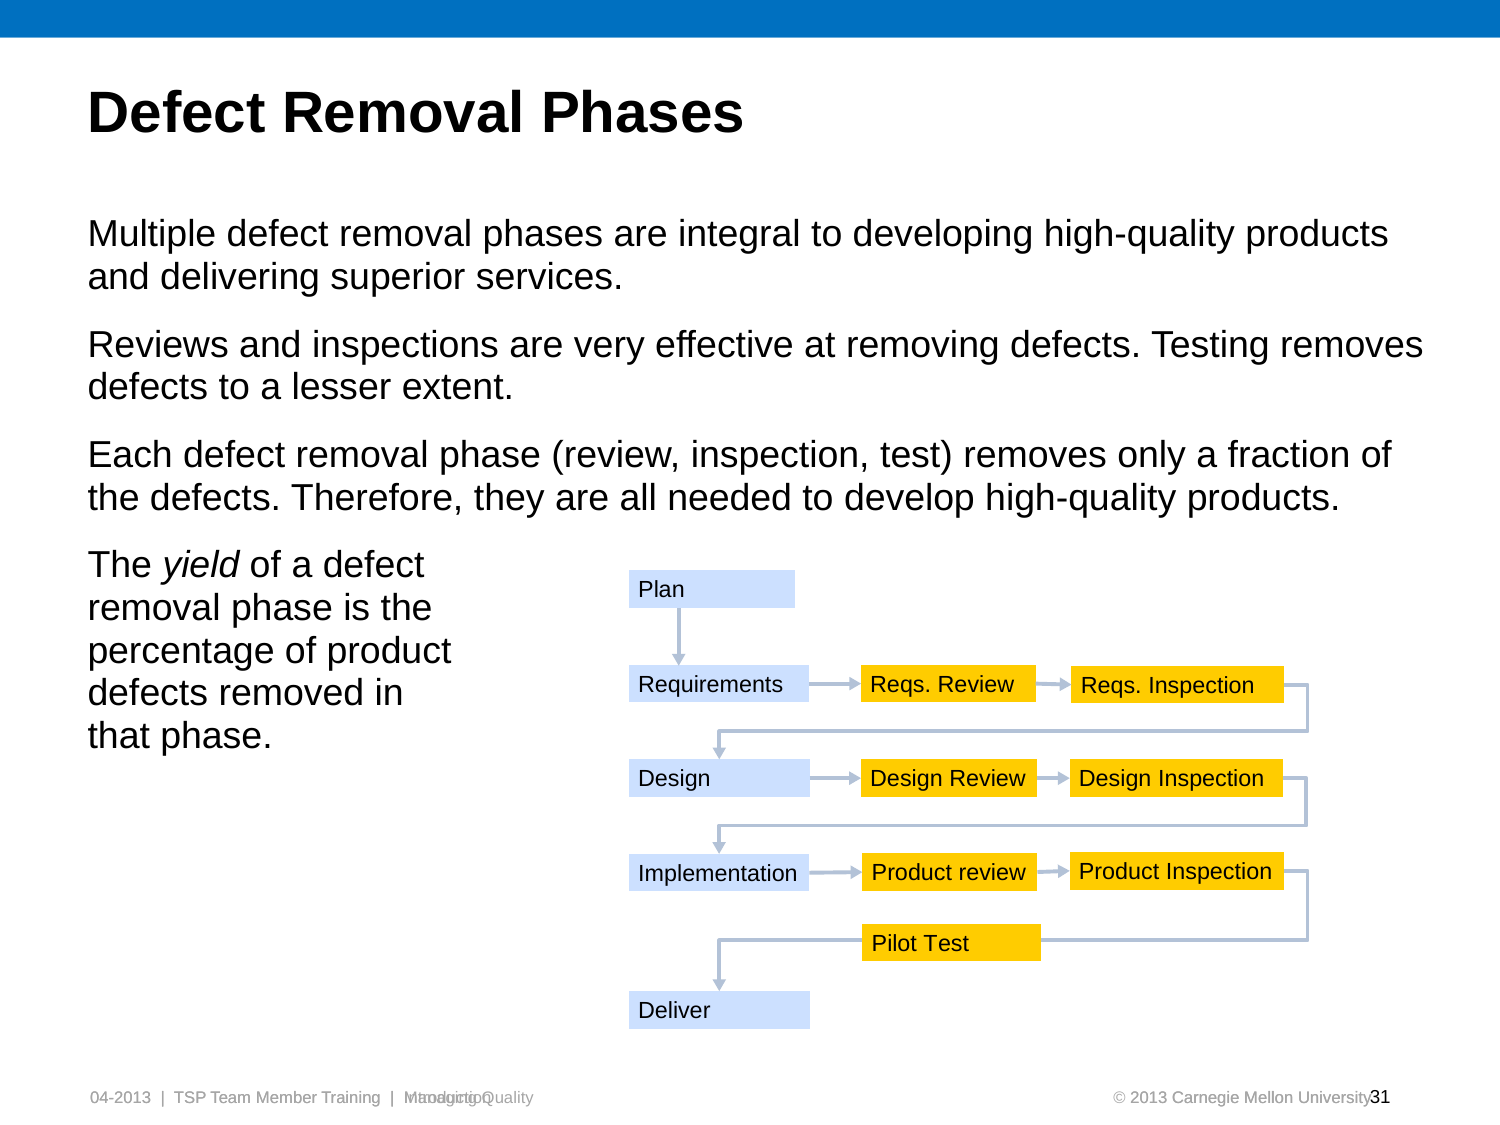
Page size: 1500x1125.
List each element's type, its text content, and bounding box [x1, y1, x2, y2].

picture [623, 567, 1310, 1038]
list Multiple defect removal phases are integral to developing high-quality products and delivering superior services. Reviews and inspections are very effective at removing defects. Testing removes defects to a lesser extent. Each defect removal phase (review, inspection, test) removes only a fraction of the defects. Therefore, they are all needed to develop high-quality products. The yield of a defect removal phase is the percentage of product defects removed in that phase. [87, 212, 1440, 1026]
title Defect Removal Phases [87, 87, 1439, 212]
